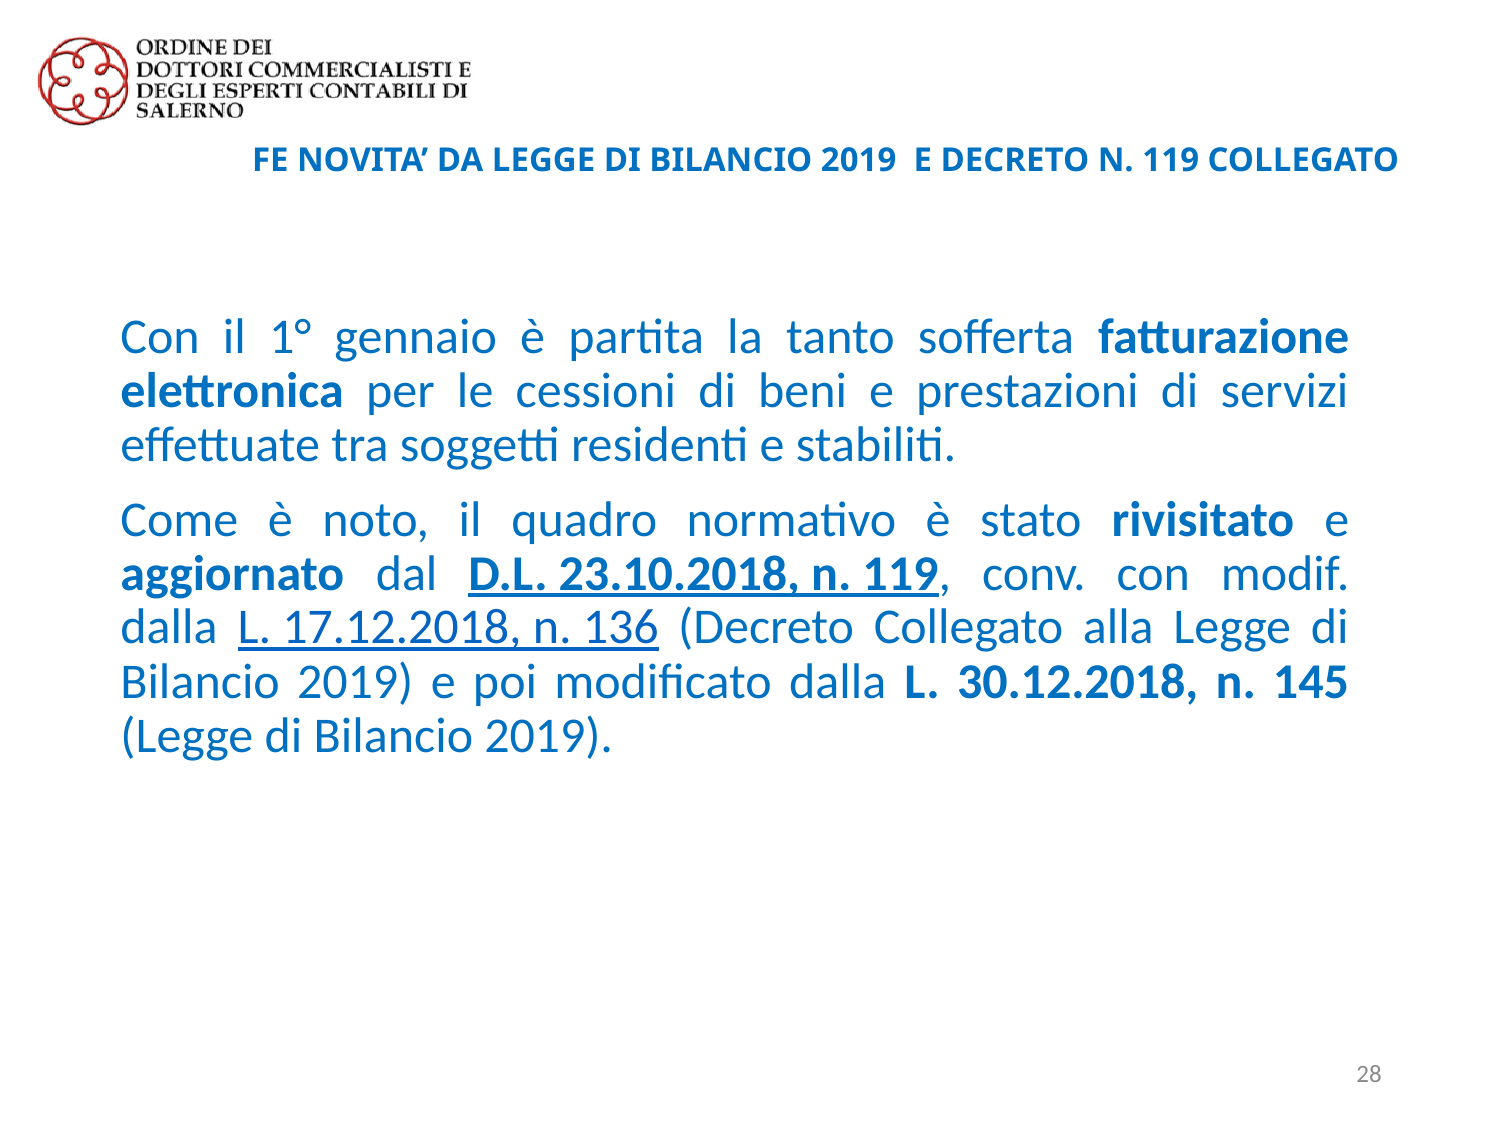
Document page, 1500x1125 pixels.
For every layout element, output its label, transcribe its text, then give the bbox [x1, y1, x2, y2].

title FE NOVITA’ DA LEGGE DI BILANCIO 2019 E DECRETO N. 119 COLLEGATO [218, 135, 1436, 209]
picture [29, 29, 479, 127]
subtitle Con il 1° gennaio è partita la tanto sofferta fatturazione elettronica per le cessioni di beni e prestazioni di servizi effettuate tra soggetti residenti e stabiliti. Come è noto, il quadro normativo è stato rivisitato e aggiornato dal D.L. 23.10.2018, n. 119, conv. con modif. dalla L. 17.12.2018, n. 136 (Decreto Collegato alla Legge di Bilancio 2019) e poi modificato dalla L. 30.12.2018, n. 145 (Legge di Bilancio 2019). [105, 302, 1365, 1047]
slide_number 28 [1059, 1042, 1397, 1103]
